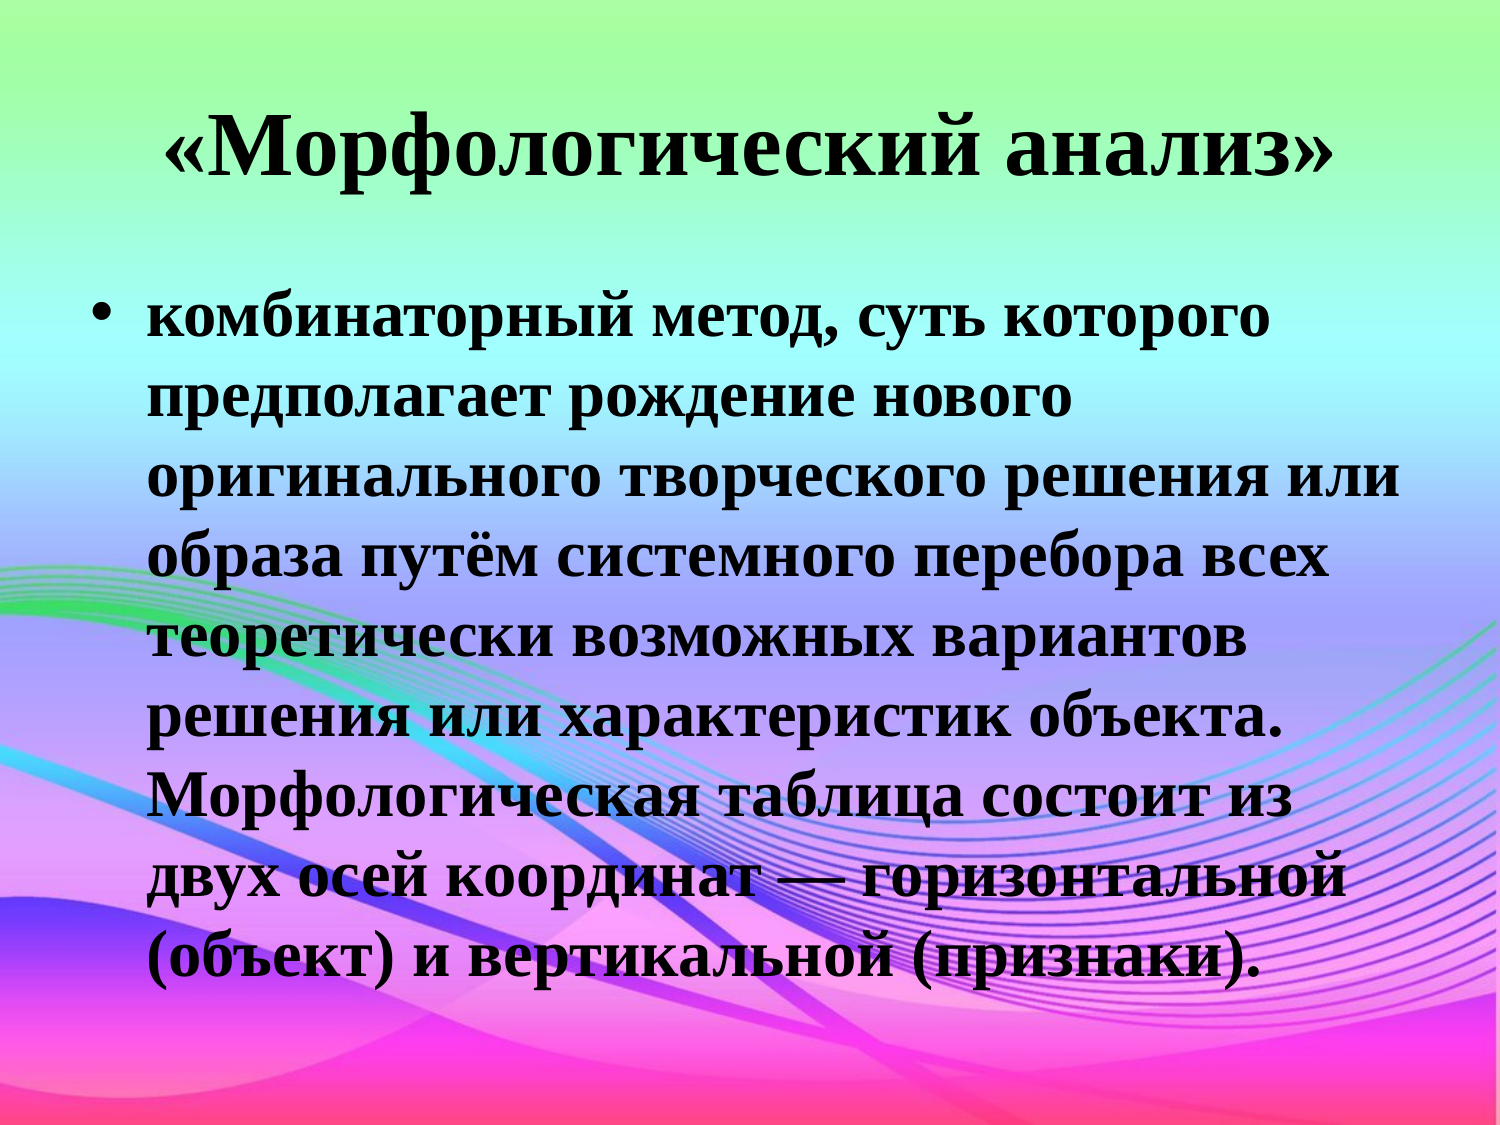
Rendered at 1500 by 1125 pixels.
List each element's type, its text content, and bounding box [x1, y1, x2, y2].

title «Морфологический анализ» [75, 45, 1425, 233]
list комбинаторный метод, суть которого предполагает рождение нового оригинального творческого решения или образа путём системного перебора всех теоретически возможных вариантов решения или характеристик объекта. Морфологическая таблица состоит из двух осей координат — горизонтальной (объект) и вертикальной (признаки). [75, 262, 1425, 1005]
picture [0, 0, 1500, 1125]
